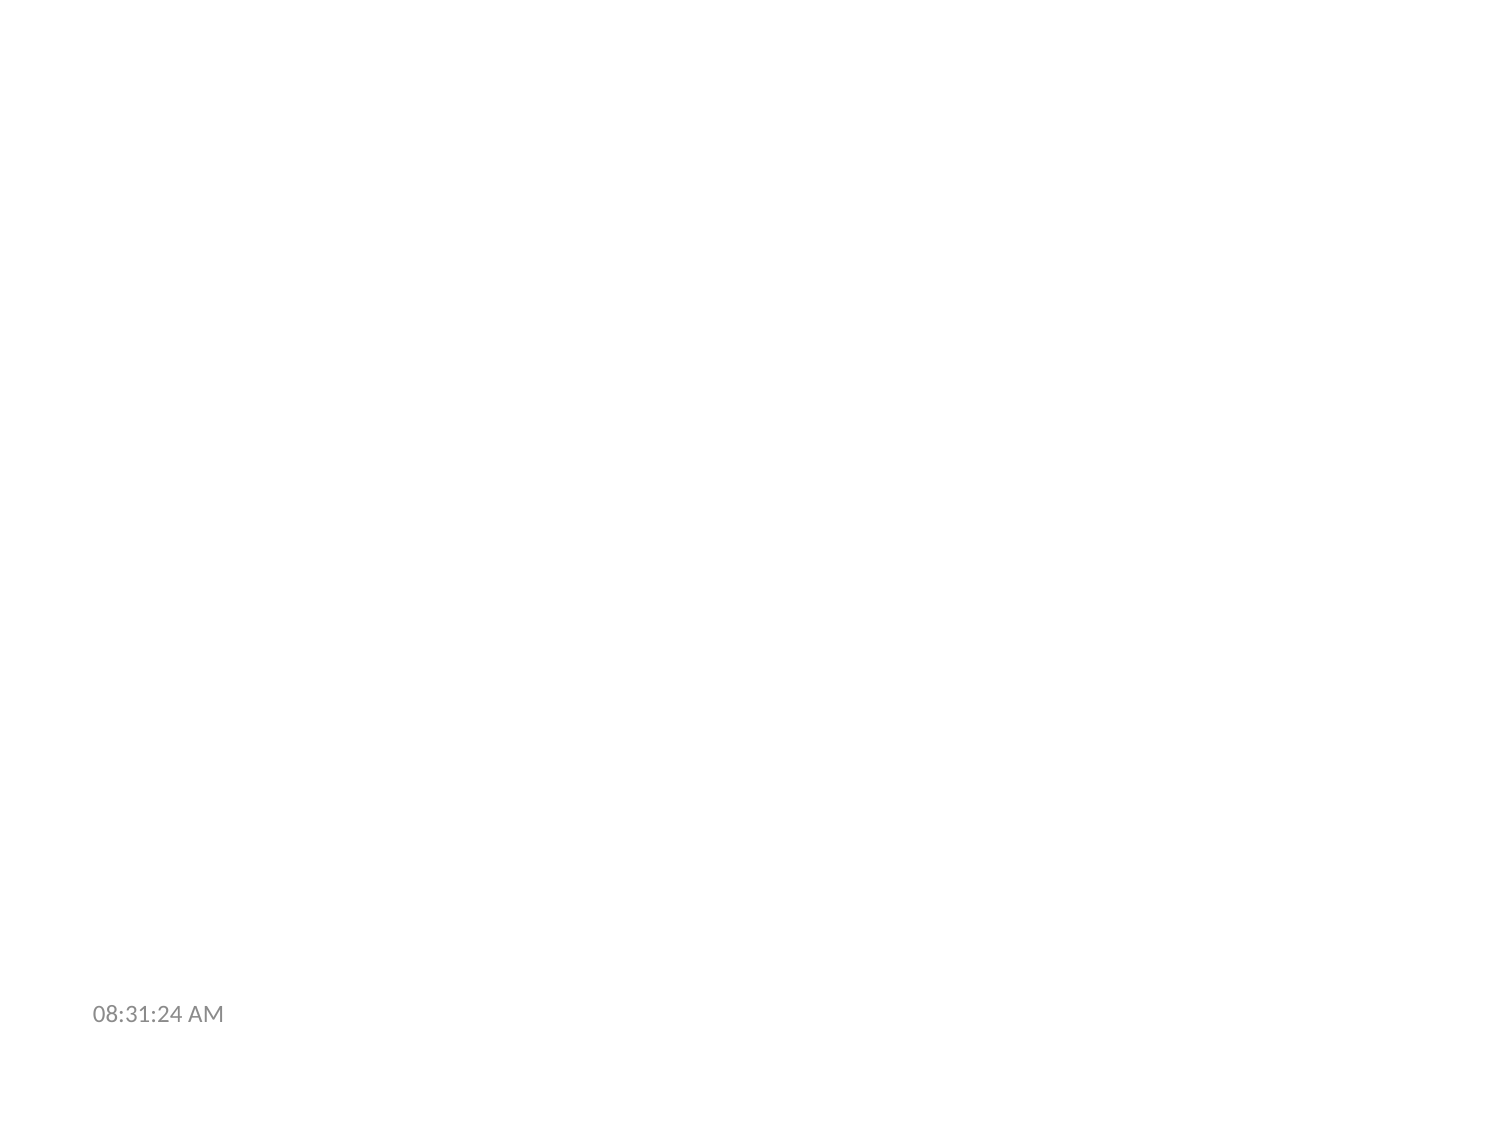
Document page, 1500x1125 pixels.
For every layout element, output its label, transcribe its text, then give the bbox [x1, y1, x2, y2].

text_box 3:35:09 PM [77, 982, 428, 1043]
